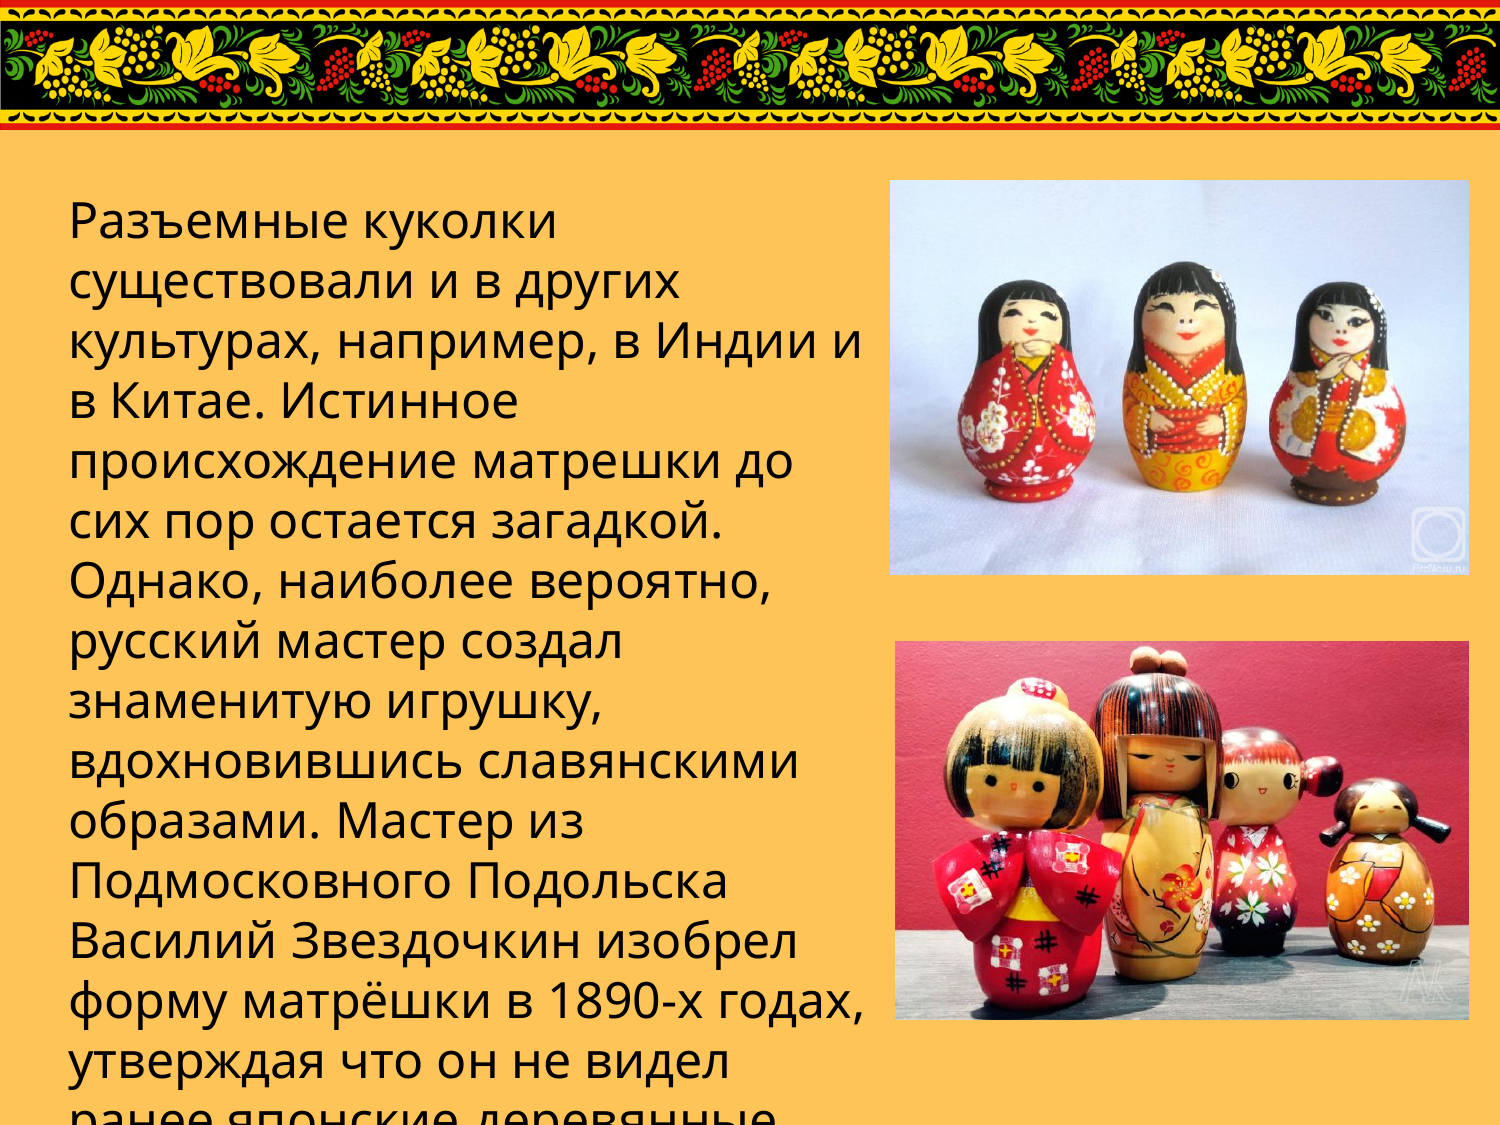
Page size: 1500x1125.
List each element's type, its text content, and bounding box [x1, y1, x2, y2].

picture [0, 0, 1500, 1125]
list Разъемные куколки существовали и в других культурах, например, в Индии и в Китае. Истинное происхождение матрешки до сих пор остается загадкой. Однако, наиболее вероятно, русский мастер создал знаменитую игрушку, вдохновившись славянскими образами. Мастер из Подмосковного Подольска Василий Звездочкин изобрел форму матрёшки в 1890-х годах, утверждая что он не видел ранее японские деревянные игрушки. [53, 180, 896, 1103]
